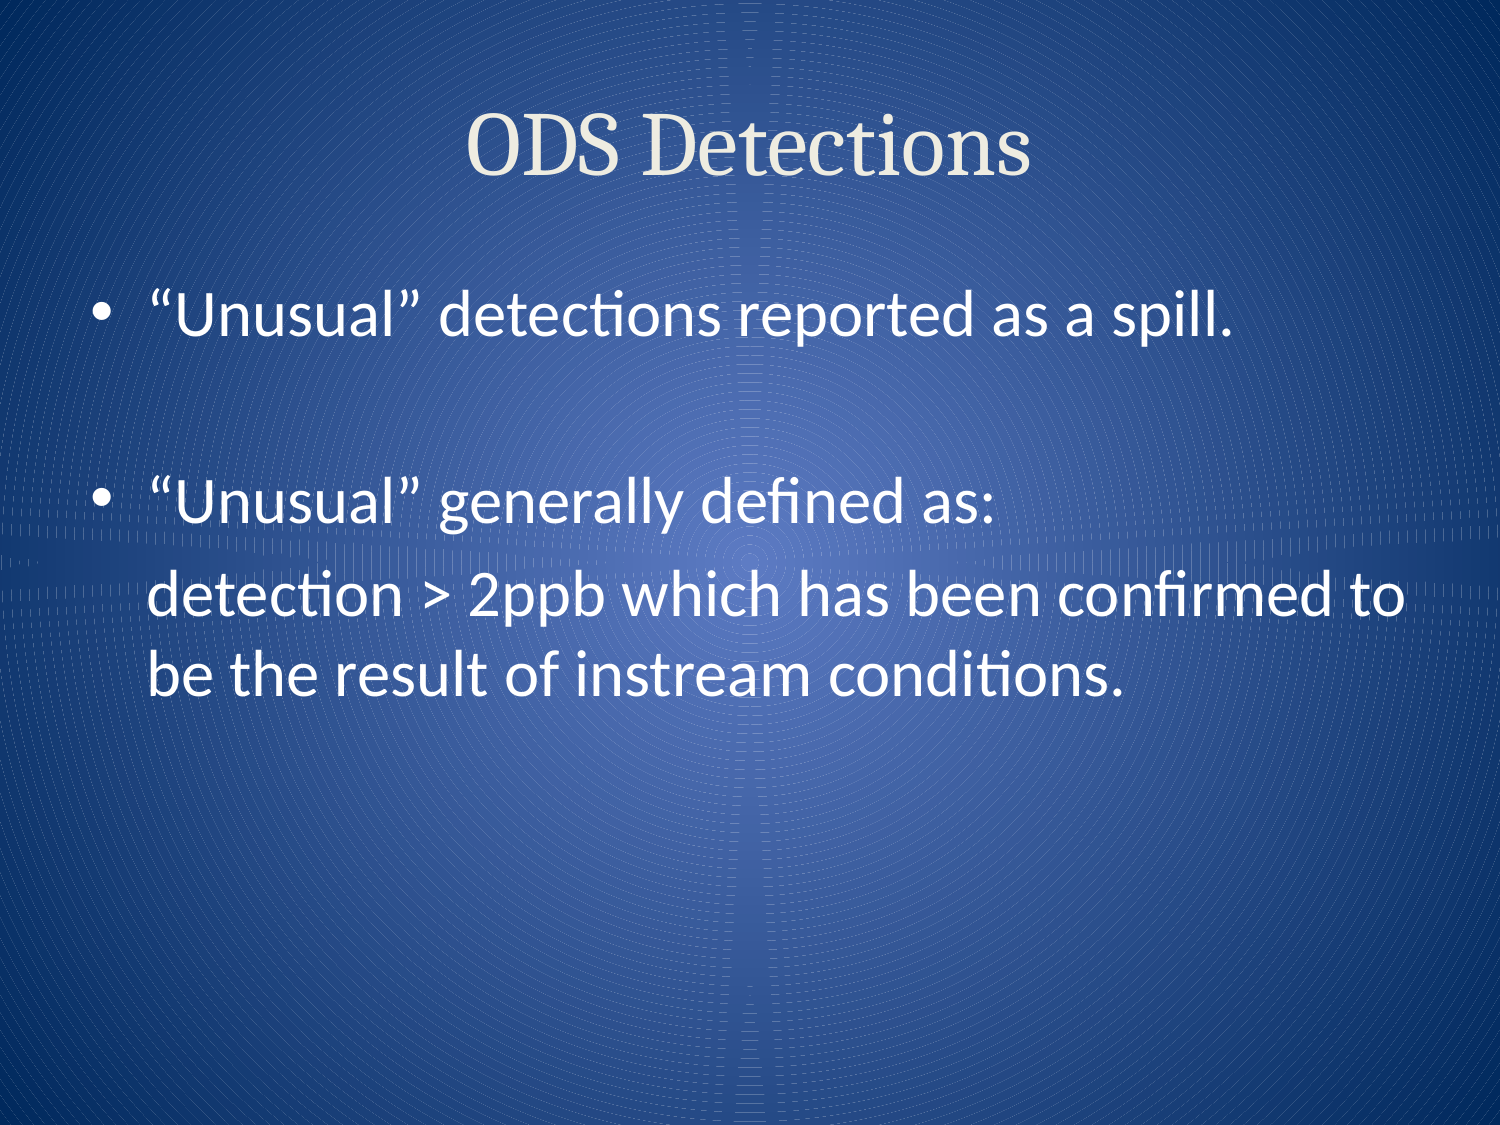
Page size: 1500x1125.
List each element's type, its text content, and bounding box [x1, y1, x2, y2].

list “Unusual” detections reported as a spill. “Unusual” generally defined as: detection > 2ppb which has been confirmed to be the result of instream conditions. [75, 262, 1425, 1005]
title ODS Detections [75, 45, 1425, 233]
